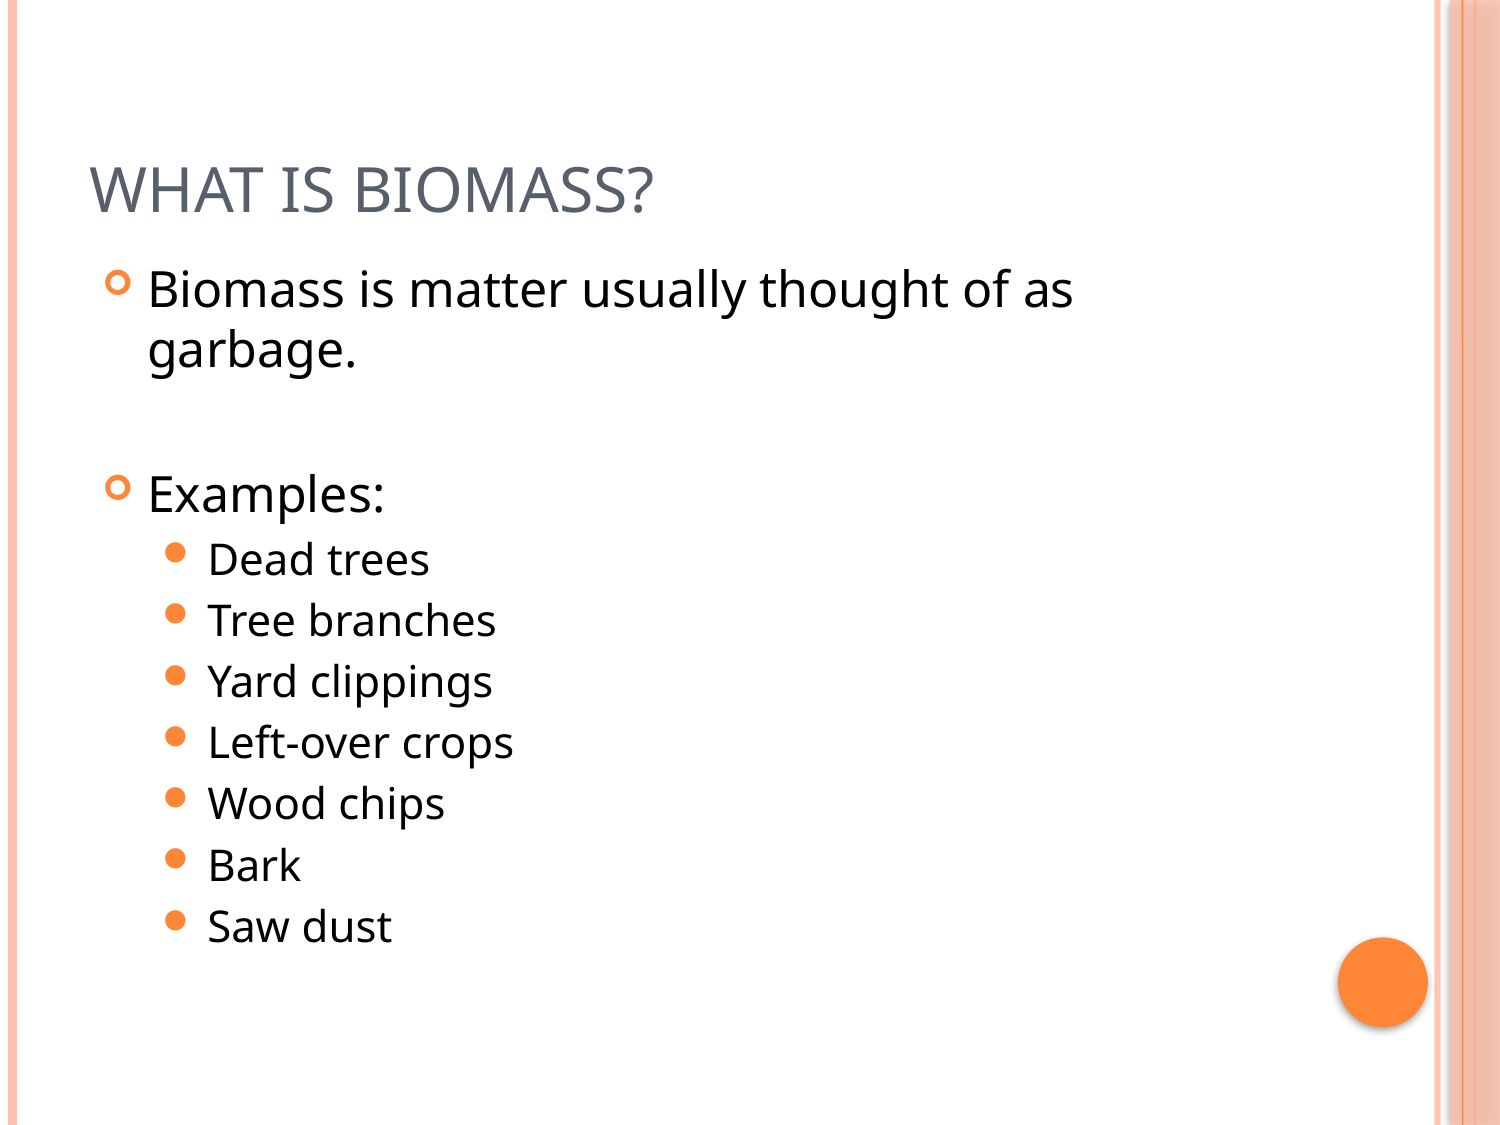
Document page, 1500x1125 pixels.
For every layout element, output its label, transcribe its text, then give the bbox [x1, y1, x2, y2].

list Biomass is matter usually thought of as garbage. Examples: Dead trees Tree branches Yard clippings Left-over crops Wood chips Bark Saw dust [87, 249, 1313, 1050]
title What is Biomass? [75, 45, 1300, 233]
